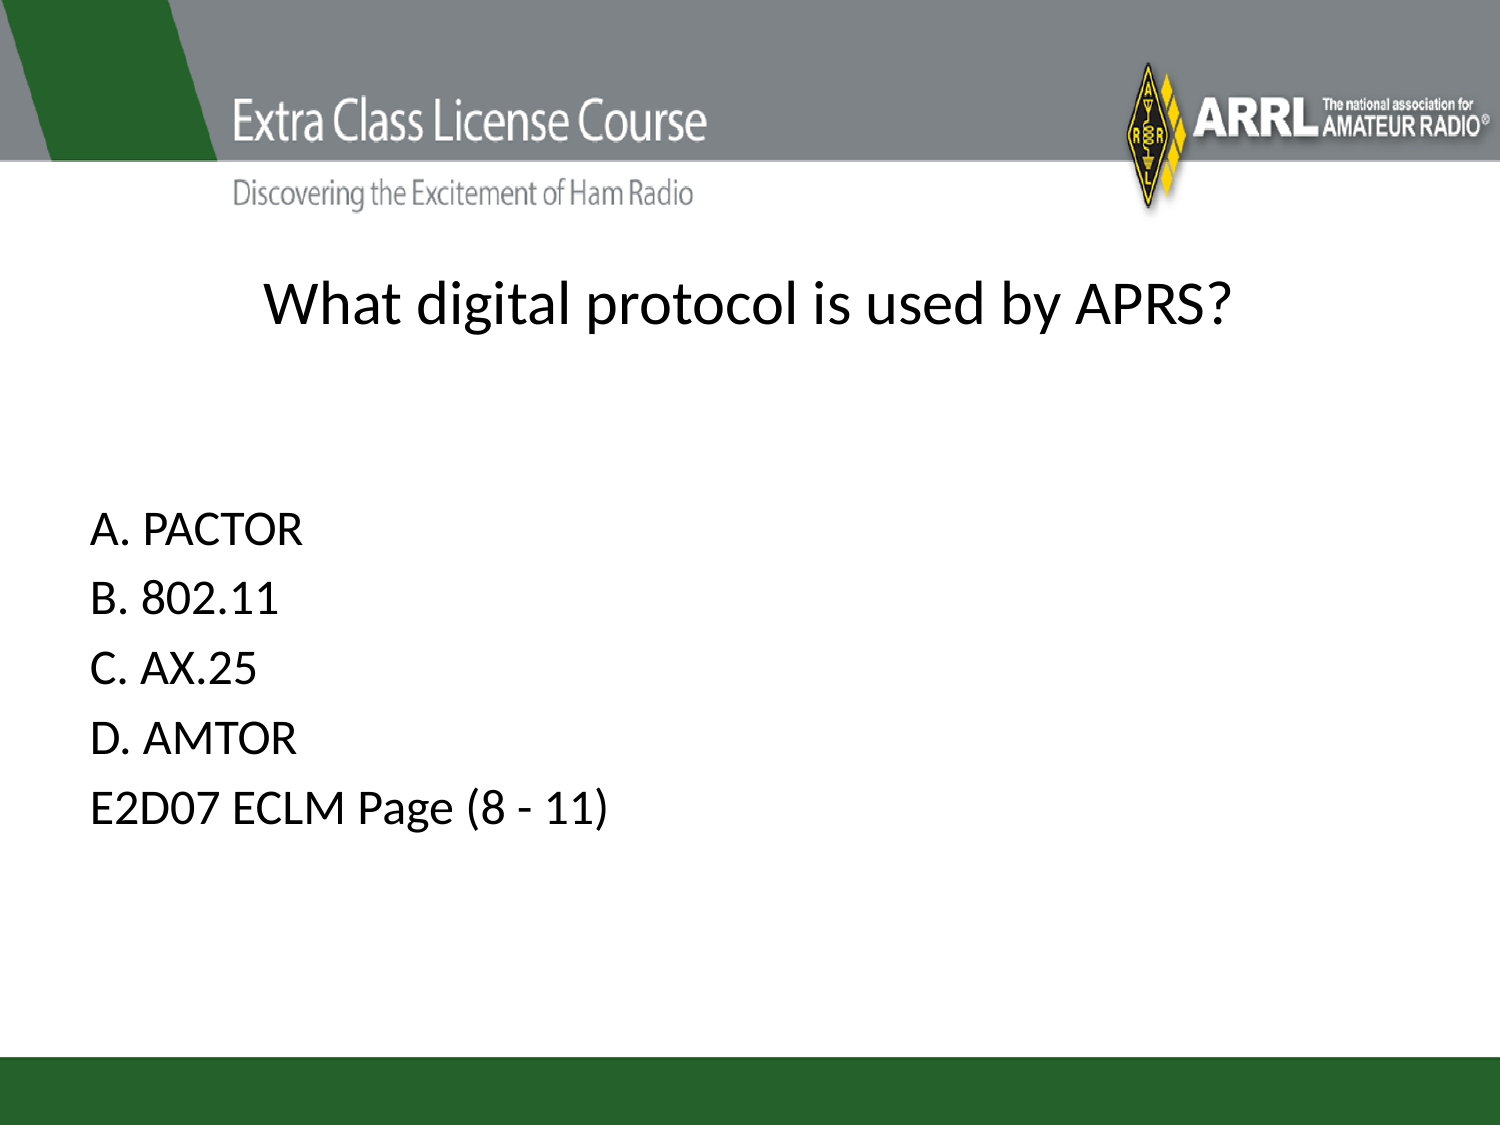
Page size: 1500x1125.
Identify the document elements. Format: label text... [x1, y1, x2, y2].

picture [0, 0, 1500, 1125]
title What digital protocol is used by APRS? [75, 254, 1425, 435]
list A. PACTOR B. 802.11 C. AX.25 D. AMTOR E2D07 ECLM Page (8 - 11) [75, 487, 1425, 1005]
